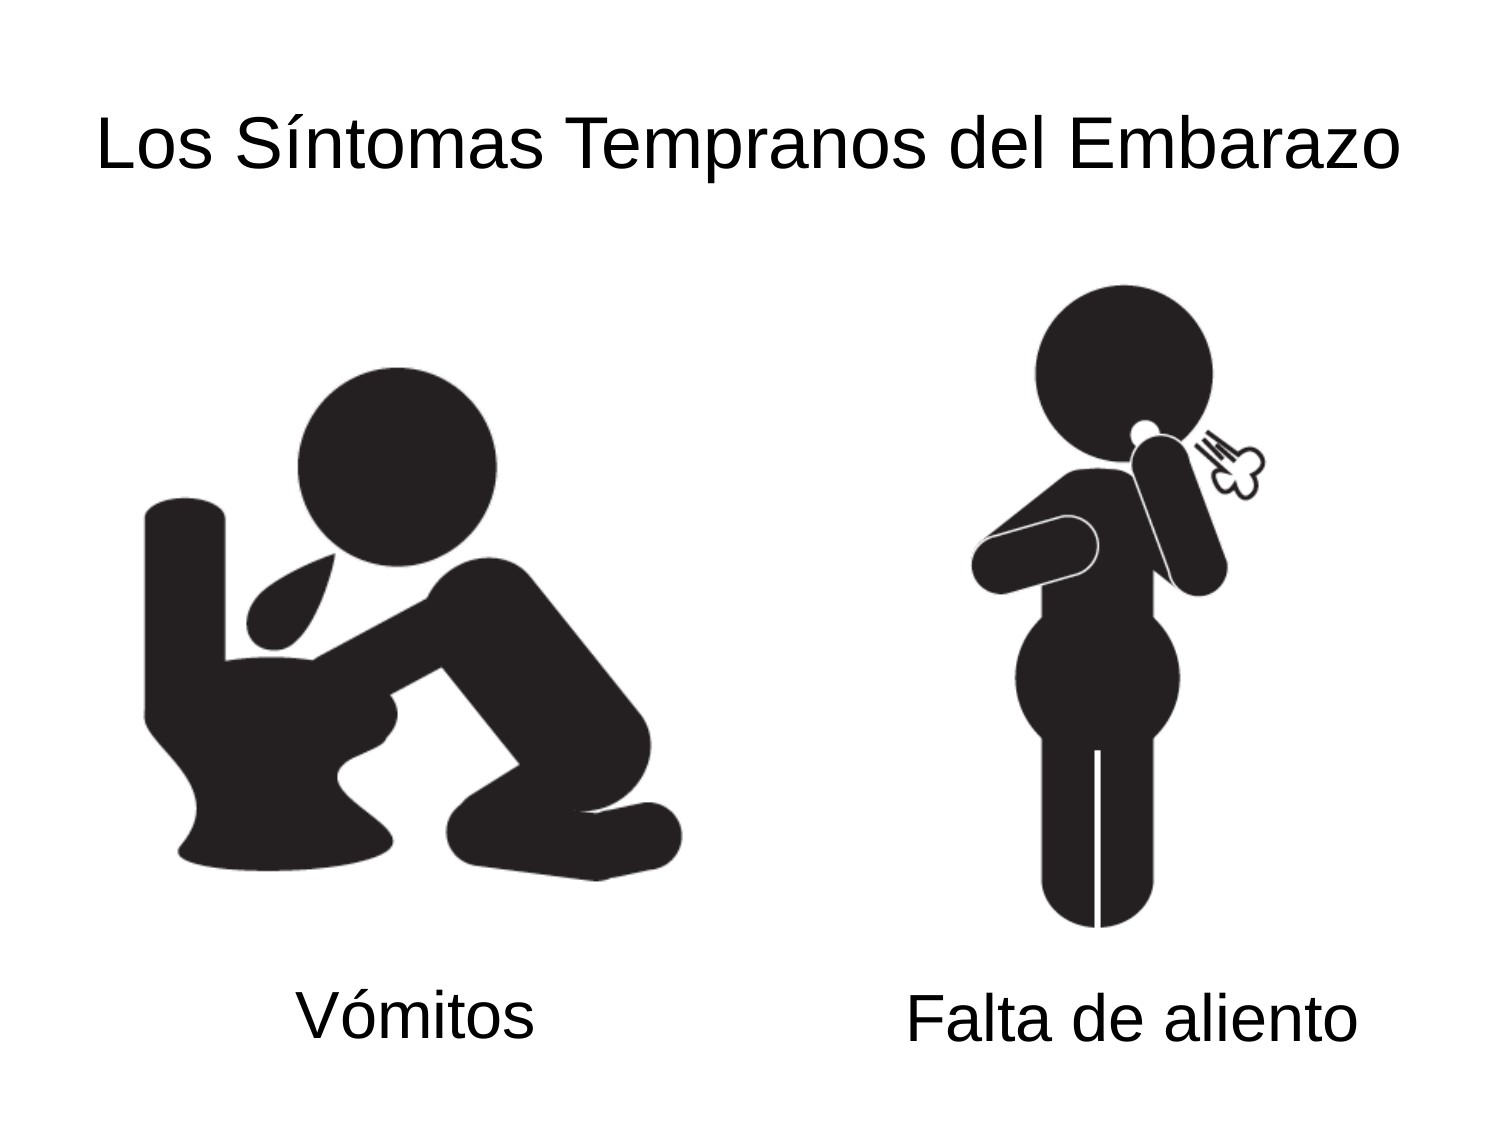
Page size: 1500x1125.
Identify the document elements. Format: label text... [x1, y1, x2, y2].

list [762, 246, 1426, 990]
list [74, 262, 738, 1006]
title Los Síntomas Tempranos del Embarazo [75, 45, 1425, 233]
text_box Vómitos [94, 1012, 738, 1059]
text_box Falta de aliento [811, 966, 1454, 1062]
